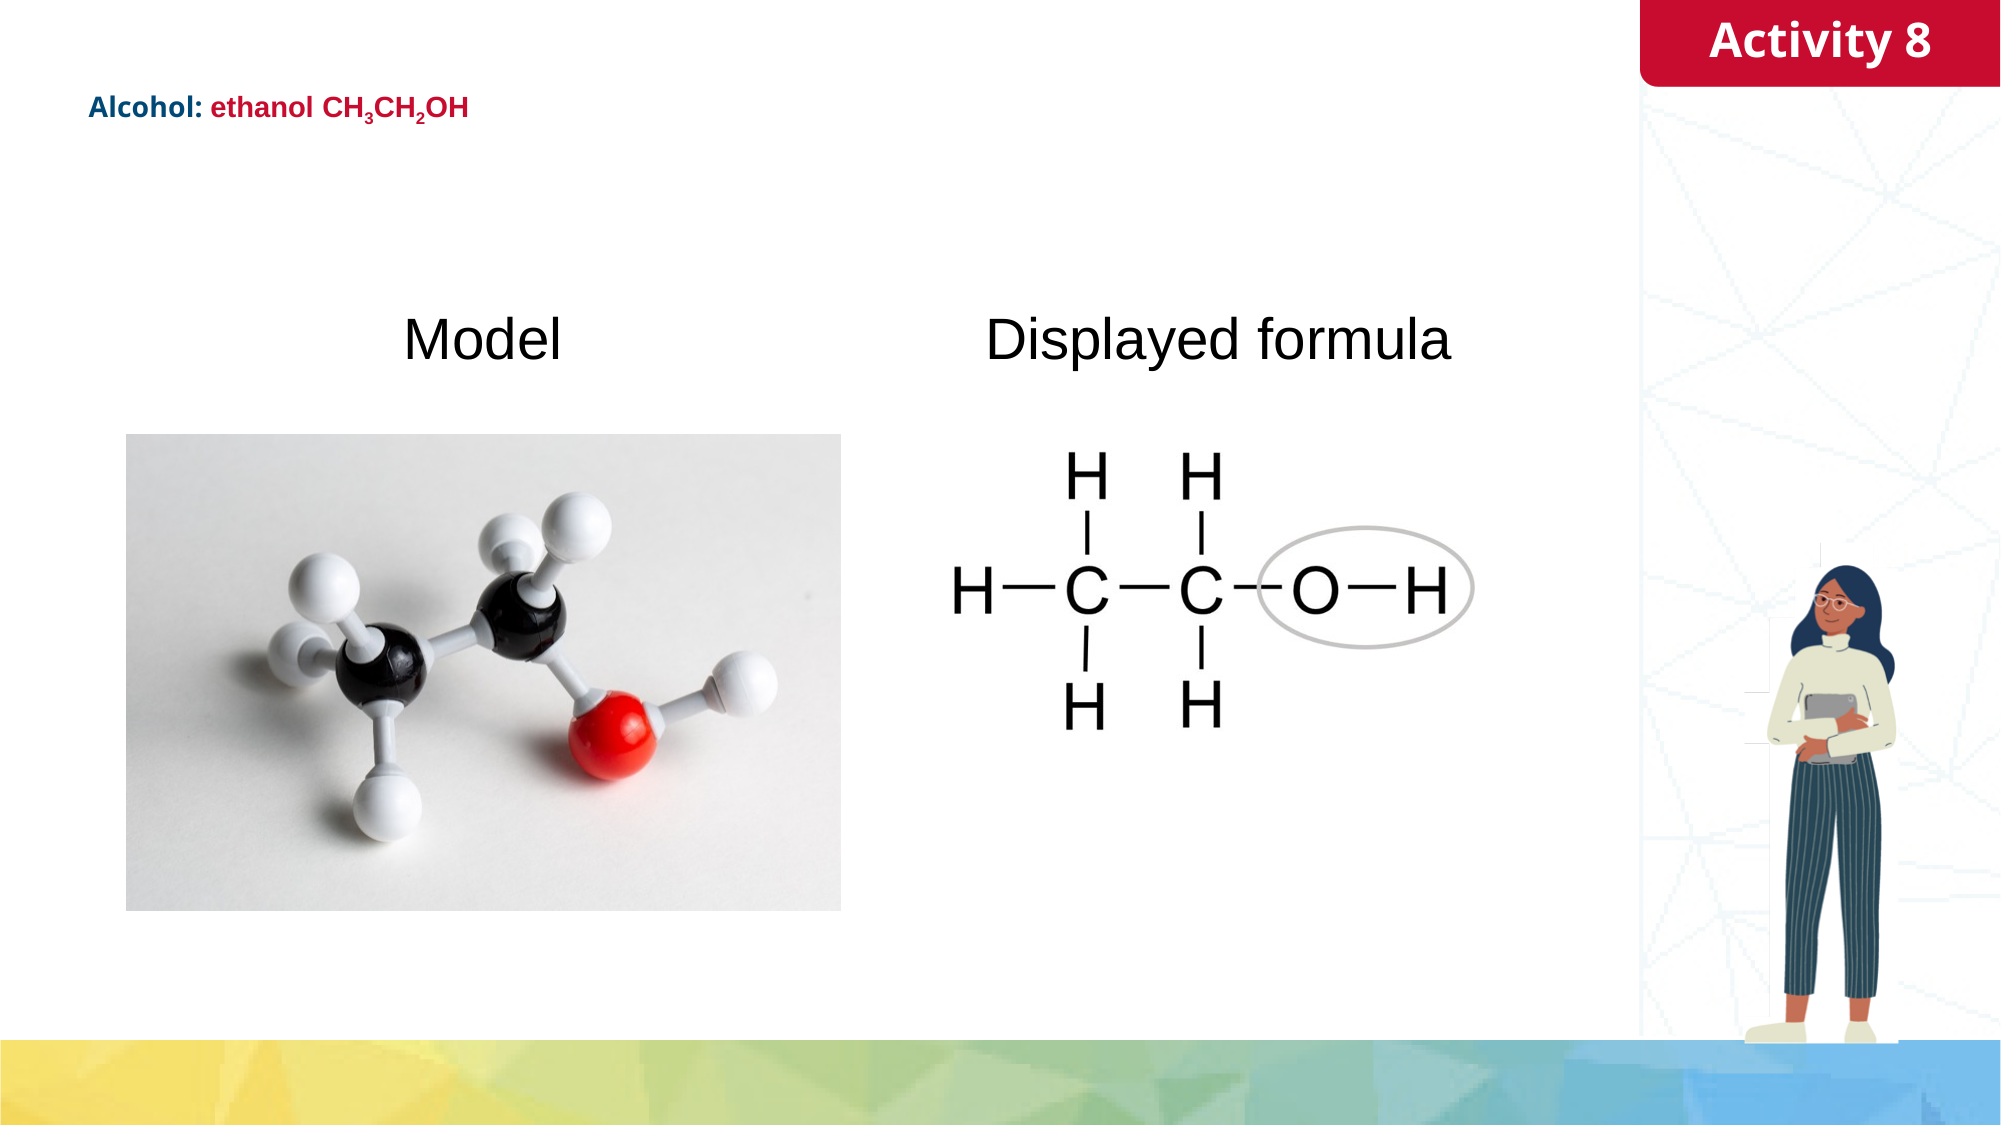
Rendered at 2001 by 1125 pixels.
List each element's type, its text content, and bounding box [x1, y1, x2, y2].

picture [944, 434, 1529, 751]
title Alcohol: ethanol CH3CH2OH [88, 88, 1566, 161]
picture [0, 0, 2001, 1125]
text_box Displayed formula [944, 314, 1494, 387]
picture [125, 434, 841, 911]
text_box Model [208, 314, 758, 387]
